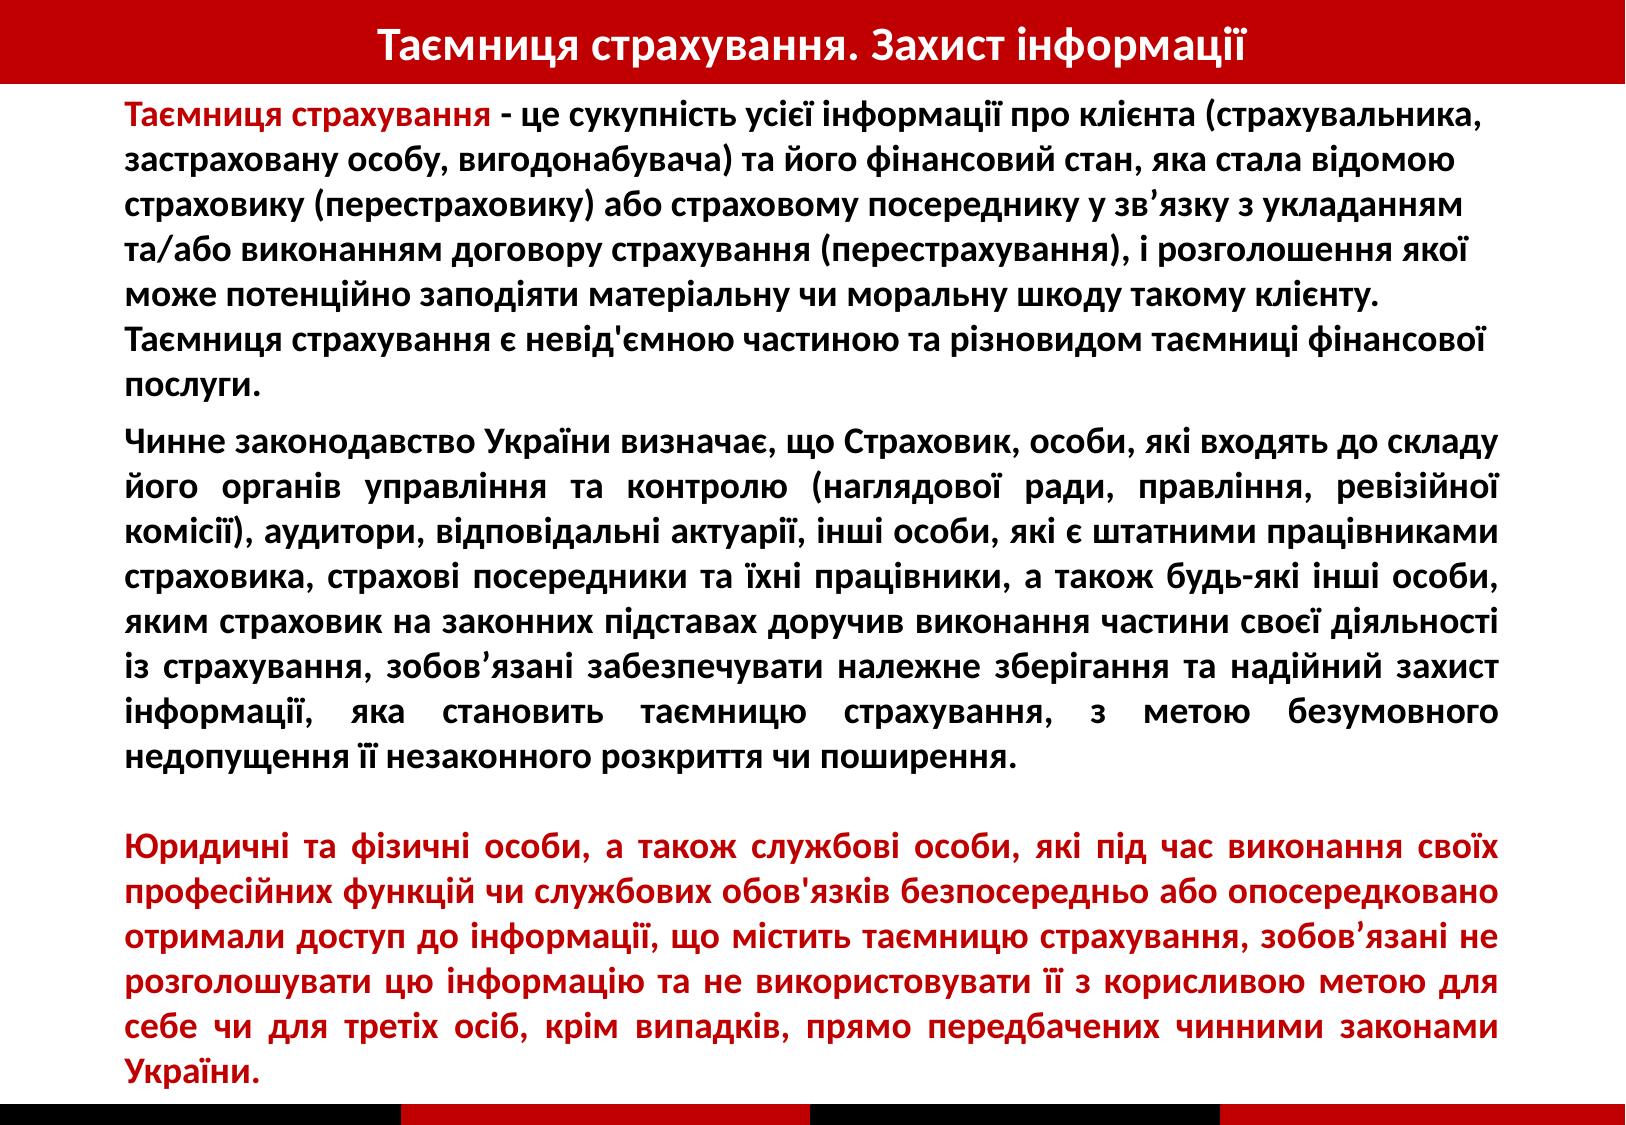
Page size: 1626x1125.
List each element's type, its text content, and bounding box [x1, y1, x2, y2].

text_box [810, 1104, 1220, 1125]
text_box Таємниця страхування - це сукупність усієї інформації про клієнта (страхувальника, застраховану особу, вигодонабувача) та його фінансовий стан, яка стала відомою страховику (перестраховику) або страховому посереднику у зв’язку з укладанням та/або виконанням договору страхування (перестрахування), і розголошення якої може потенційно заподіяти матеріальну чи моральну шкоду такому клієнту. Таємниця страхування є невід'ємною частиною та різновидом таємниці фінансової послуги. [109, 81, 1516, 412]
text_box [401, 1104, 810, 1125]
text_box Таємниця страхування. Захист інформації [0, 0, 1625, 84]
text_box [0, 1104, 401, 1125]
text_box [1220, 1104, 1625, 1125]
text_box Чинне законодавство України визначає, що Страховик, особи, які входять до складу його органів управління та контролю (наглядової ради, правління, ревізійної комісії), аудитори, відповідальні актуарії, інші особи, які є штатними працівниками страховика, страхові посередники та їхні працівники, а також будь-які інші особи, яким страховик на законних підставах доручив виконання частини своєї діяльності із страхування, зобов’язані забезпечувати належне зберігання та надійний захист інформації, яка становить таємницю страхування, з метою безумовного недопущення її незаконного розкриття чи поширення. Юридичні та фізичні особи, а також службові особи, які під час виконання своїх професійних функцій чи службових обов'язків безпосередньо або опосередковано отримали доступ до інформації, що містить таємницю страхування, зобов’язані не розголошувати цю інформацію та не використовувати її з корисливою метою для себе чи для третіх осіб, крім випадків, прямо передбачених чинними законами України. [109, 412, 1516, 1099]
